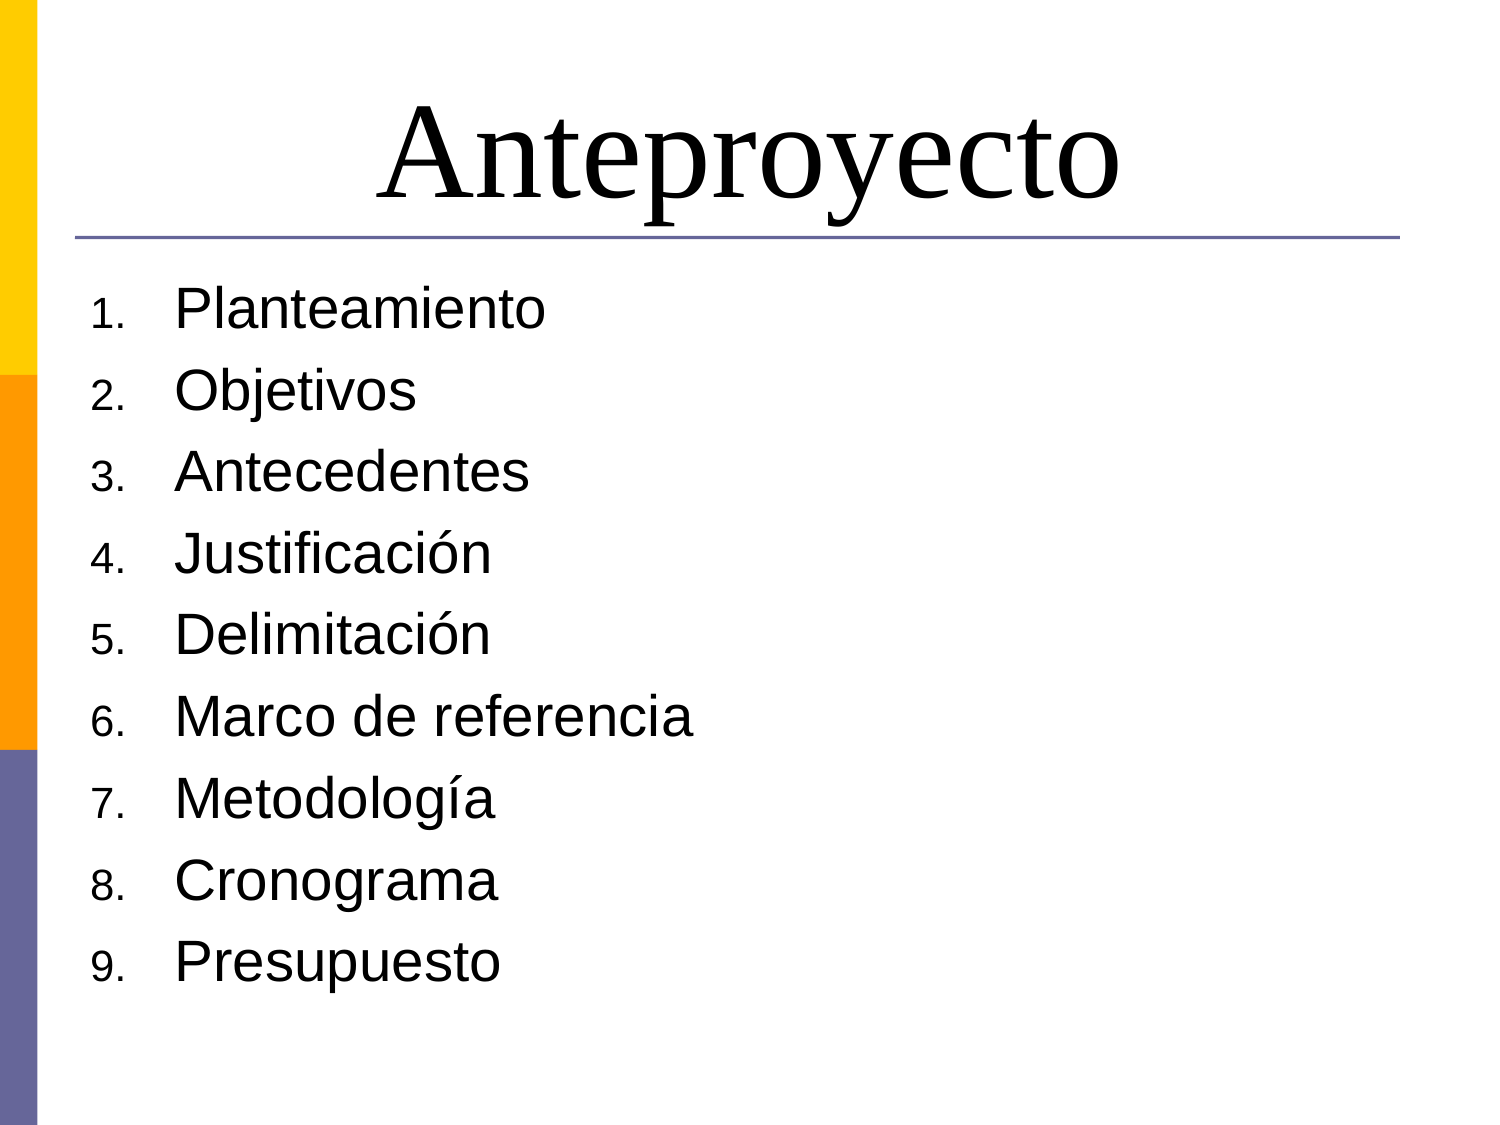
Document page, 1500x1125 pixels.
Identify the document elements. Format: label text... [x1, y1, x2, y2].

title Anteproyecto [75, 45, 1425, 233]
list Planteamiento Objetivos Antecedentes Justificación Delimitación Marco de referencia Metodología Cronograma Presupuesto [75, 262, 1425, 1006]
